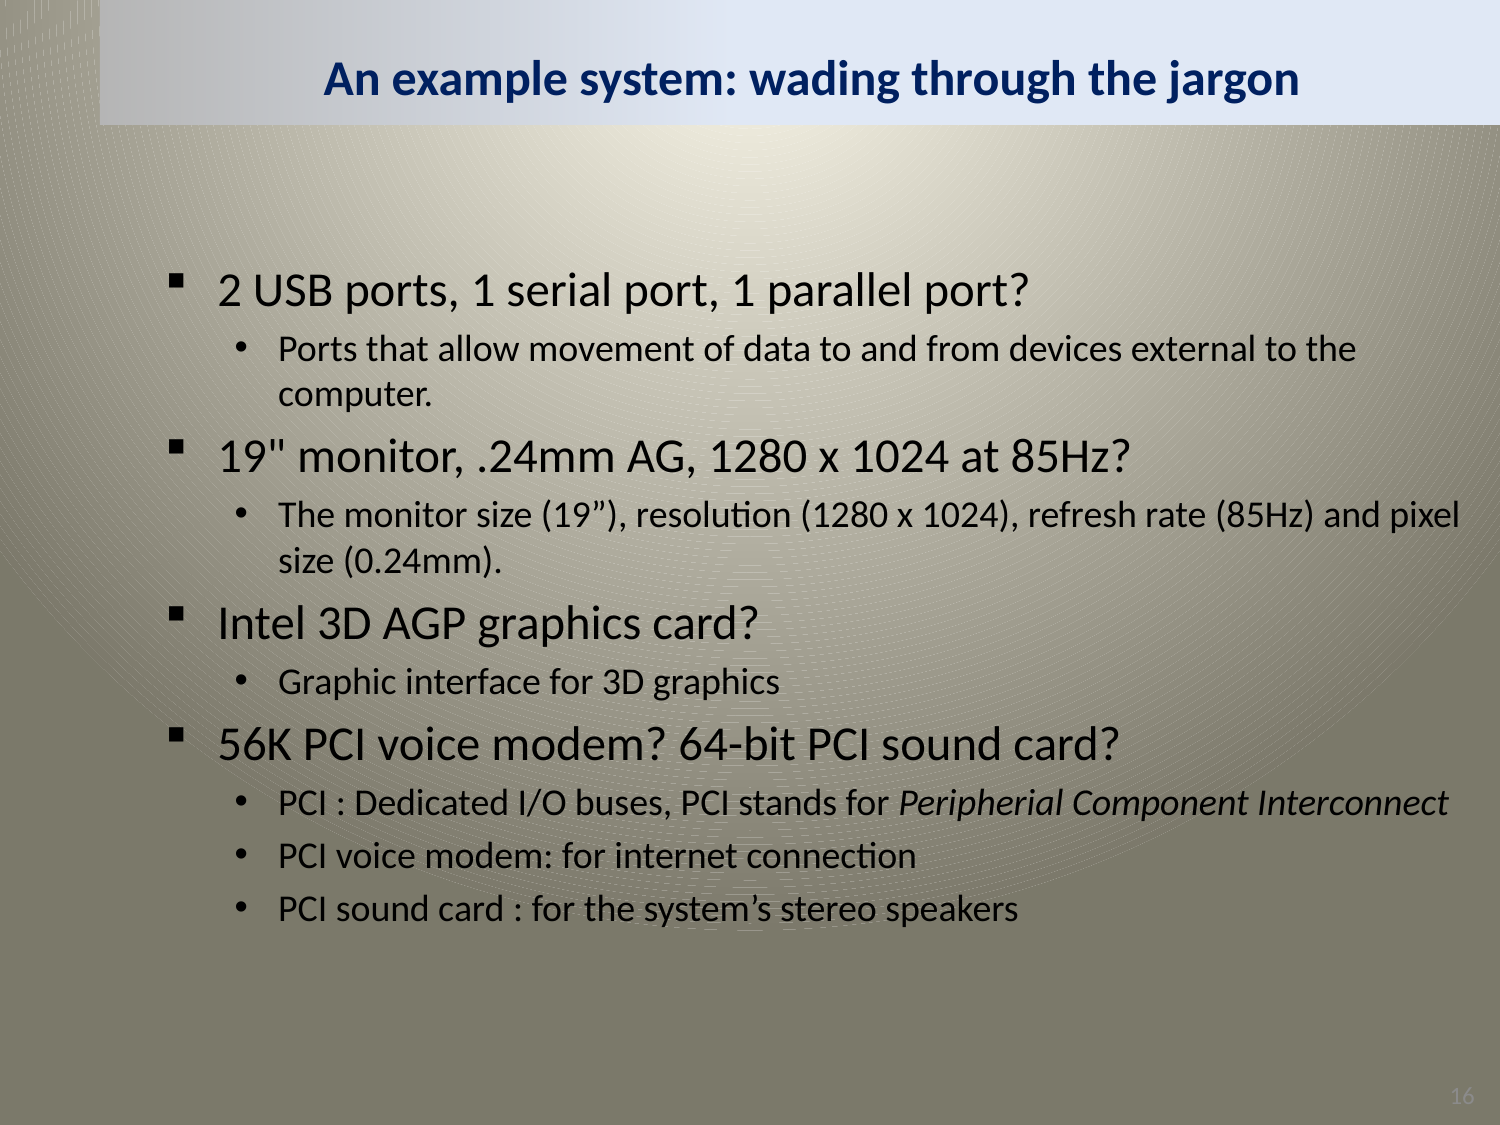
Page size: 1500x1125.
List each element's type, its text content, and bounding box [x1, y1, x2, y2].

title An example system: wading through the jargon [135, 37, 1500, 113]
list 2 USB ports, 1 serial port, 1 parallel port? Ports that allow movement of data to and from devices external to the computer. 19" monitor, .24mm AG, 1280 x 1024 at 85Hz? The monitor size (19”), resolution (1280 x 1024), refresh rate (85Hz) and pixel size (0.24mm). Intel 3D AGP graphics card? Graphic interface for 3D graphics 56K PCI voice modem? 64-bit PCI sound card? PCI : Dedicated I/O buses, PCI stands for Peripherial Component Interconnect PCI voice modem: for internet connection PCI sound card : for the system’s stereo speakers [150, 249, 1488, 950]
